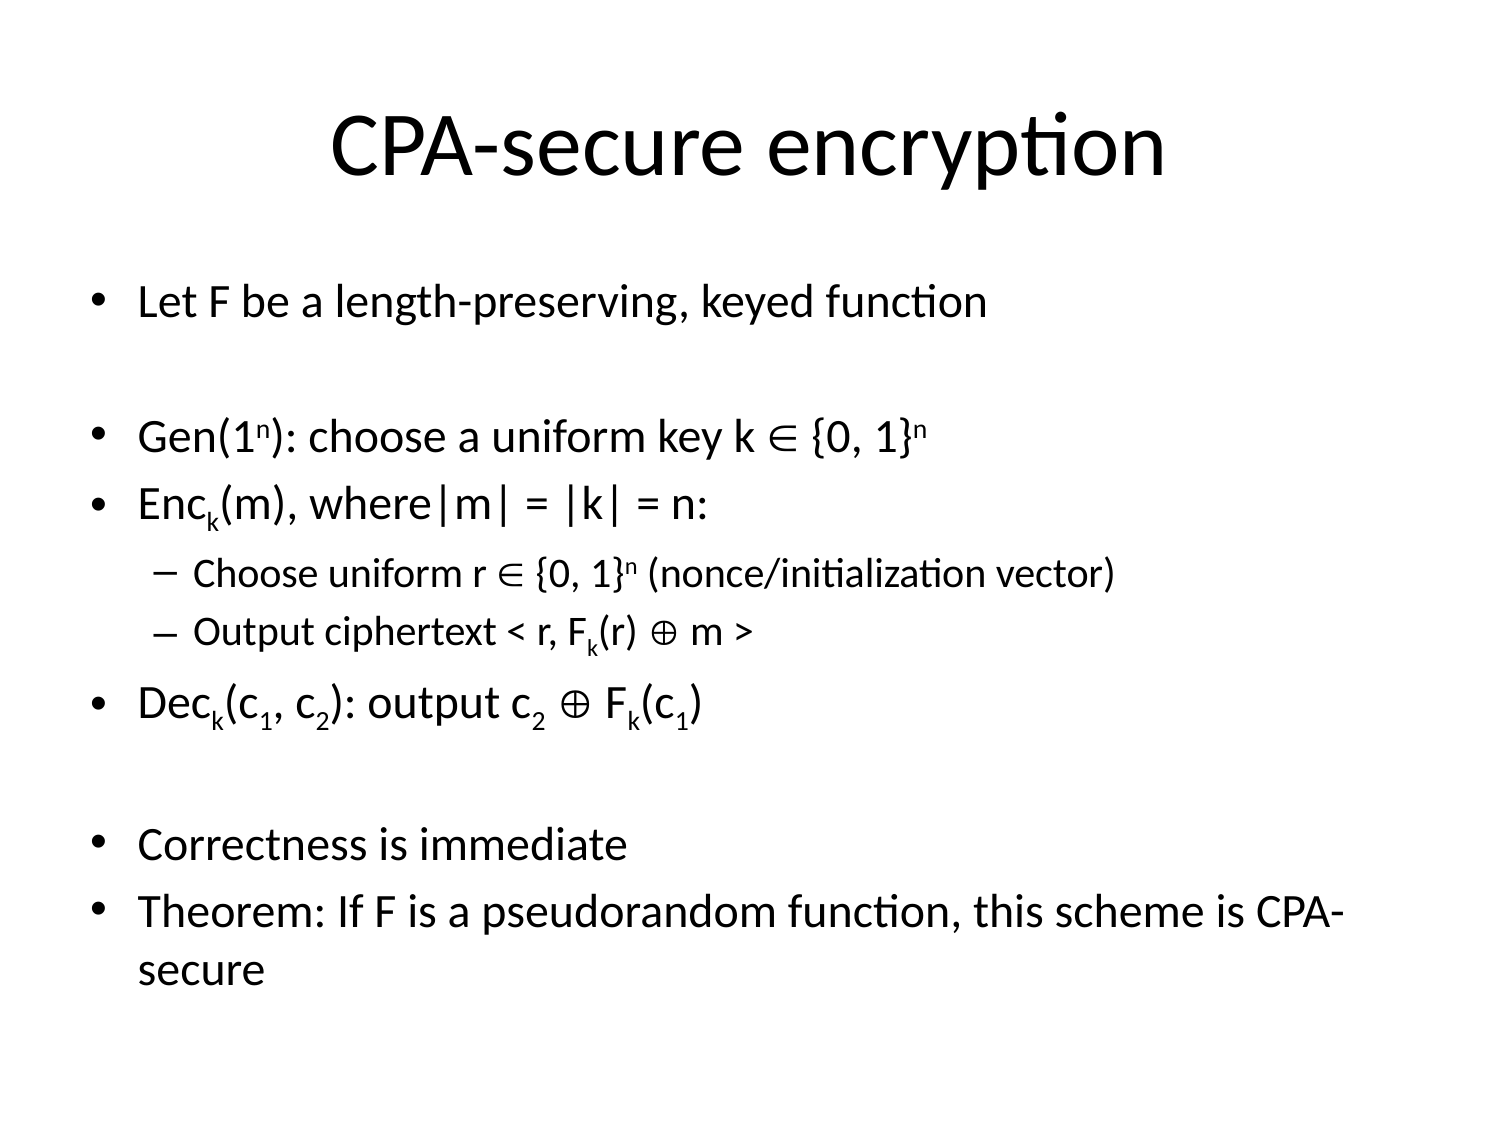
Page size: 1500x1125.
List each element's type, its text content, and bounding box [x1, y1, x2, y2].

title CPA-secure encryption [75, 45, 1425, 233]
list Let F be a length-preserving, keyed function Gen(1n): choose a uniform key k  {0, 1}n Enck(m), where|m| = |k| = n: Choose uniform r  {0, 1}n (nonce/initialization vector) Output ciphertext < r, Fk(r)  m > Deck(c1, c2): output c2  Fk(c1) Correctness is immediate Theorem: If F is a pseudorandom function, this scheme is CPA-secure [75, 262, 1425, 1005]
